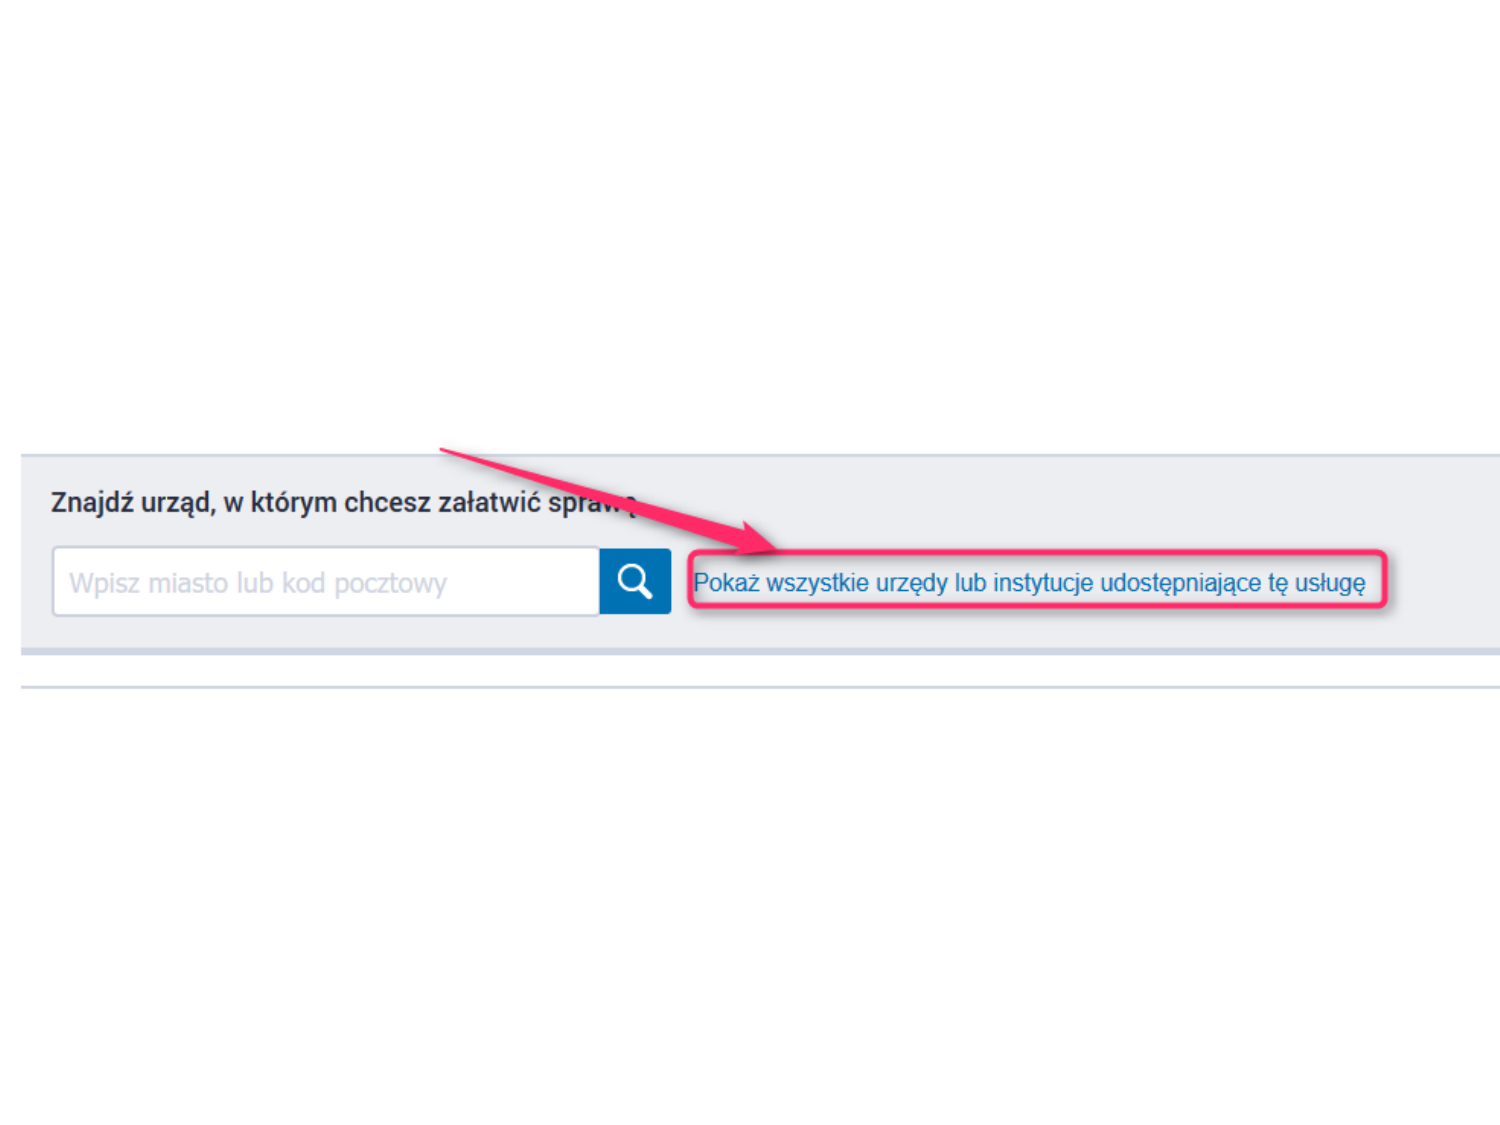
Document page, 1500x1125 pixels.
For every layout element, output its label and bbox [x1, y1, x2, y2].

picture [0, 412, 1500, 712]
